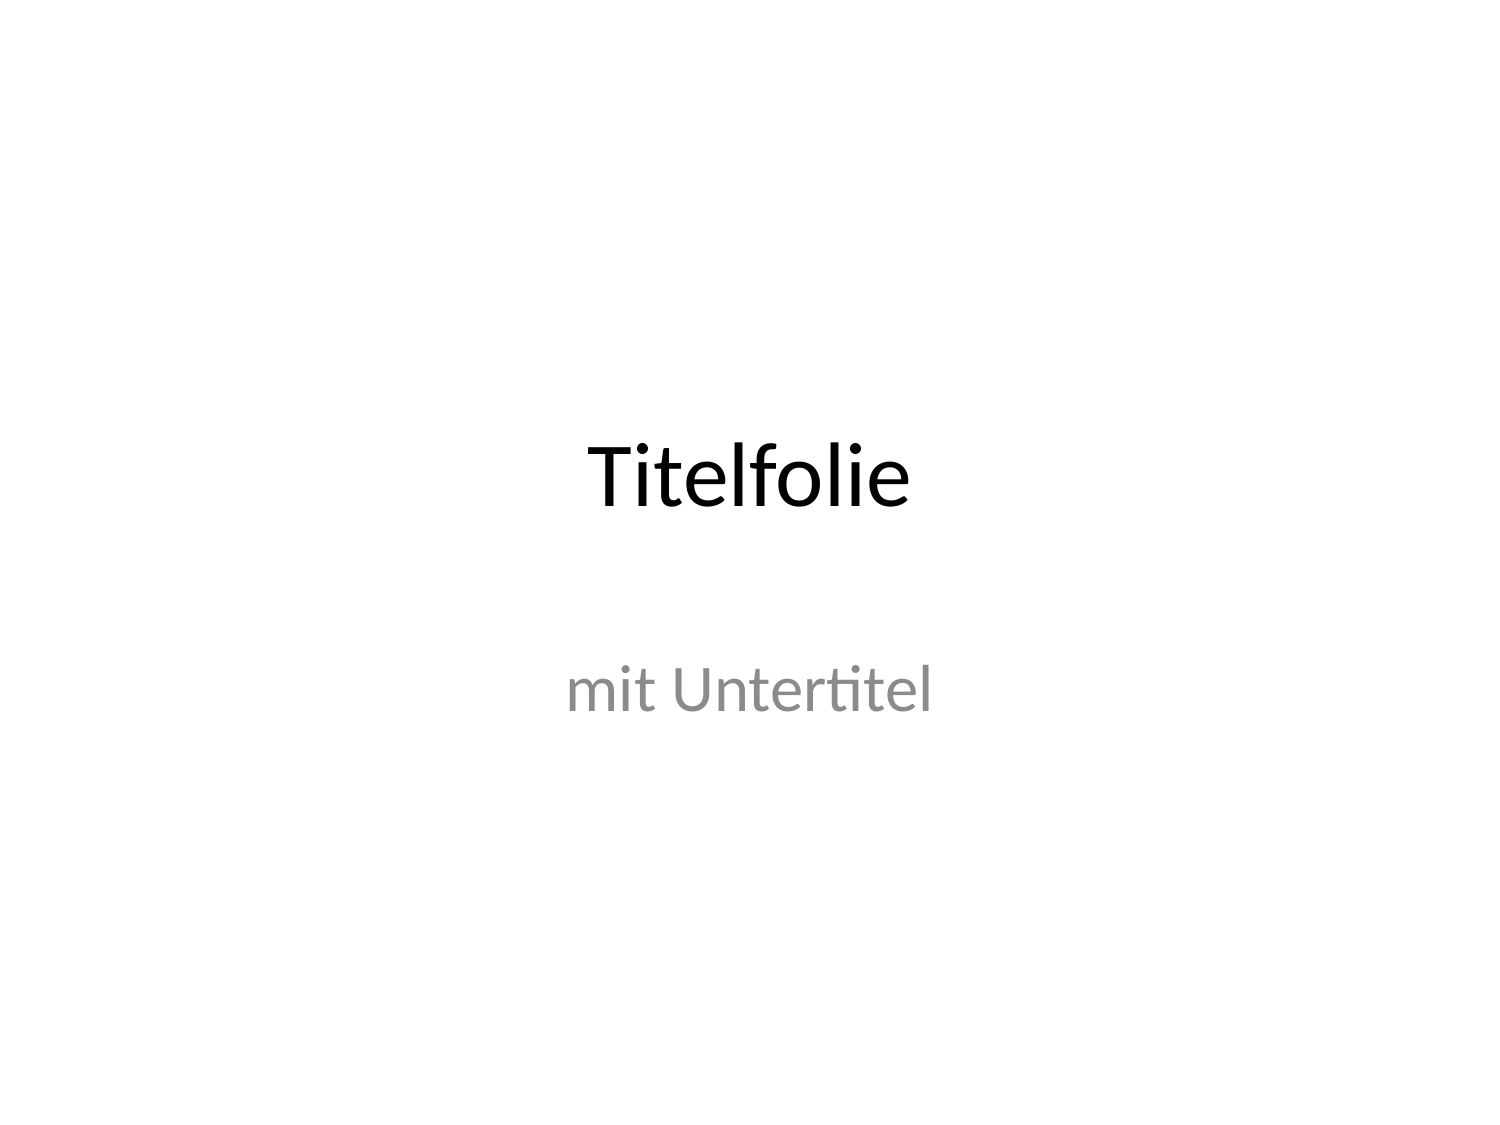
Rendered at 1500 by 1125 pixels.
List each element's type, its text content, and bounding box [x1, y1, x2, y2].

title Titelfolie [112, 349, 1388, 591]
subtitle mit Untertitel [225, 637, 1275, 925]
